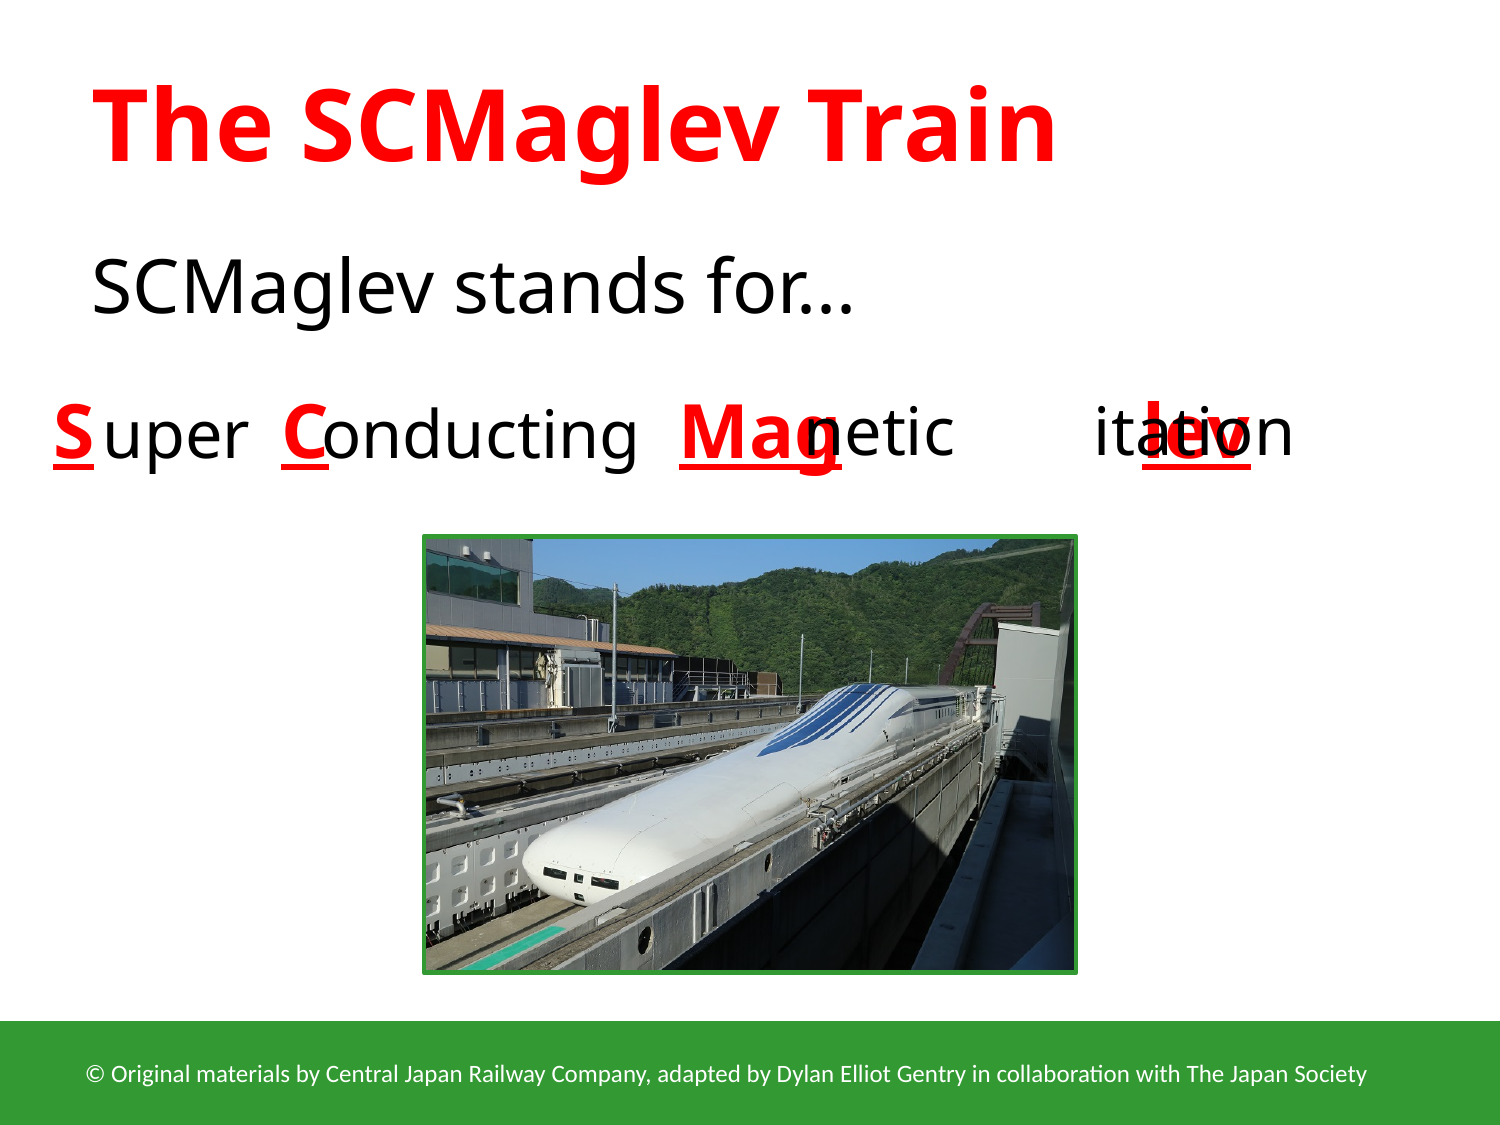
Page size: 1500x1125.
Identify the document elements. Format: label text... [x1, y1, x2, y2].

footer © Original materials by Central Japan Railway Company, adapted by Dylan Elliot Gentry in collaboration with The Japan Society [29, 1042, 1425, 1103]
text_box netic [788, 381, 978, 477]
picture [425, 538, 1074, 971]
text_box uper [88, 382, 278, 480]
text_box S C Mag lev [38, 306, 1500, 481]
text_box onducting [306, 382, 683, 479]
text_box itation [1079, 331, 1325, 477]
text_box The SCMaglev Train [76, 53, 1500, 189]
text_box [0, 1021, 1500, 1125]
text_box SCMaglev stands for... [76, 231, 1198, 382]
